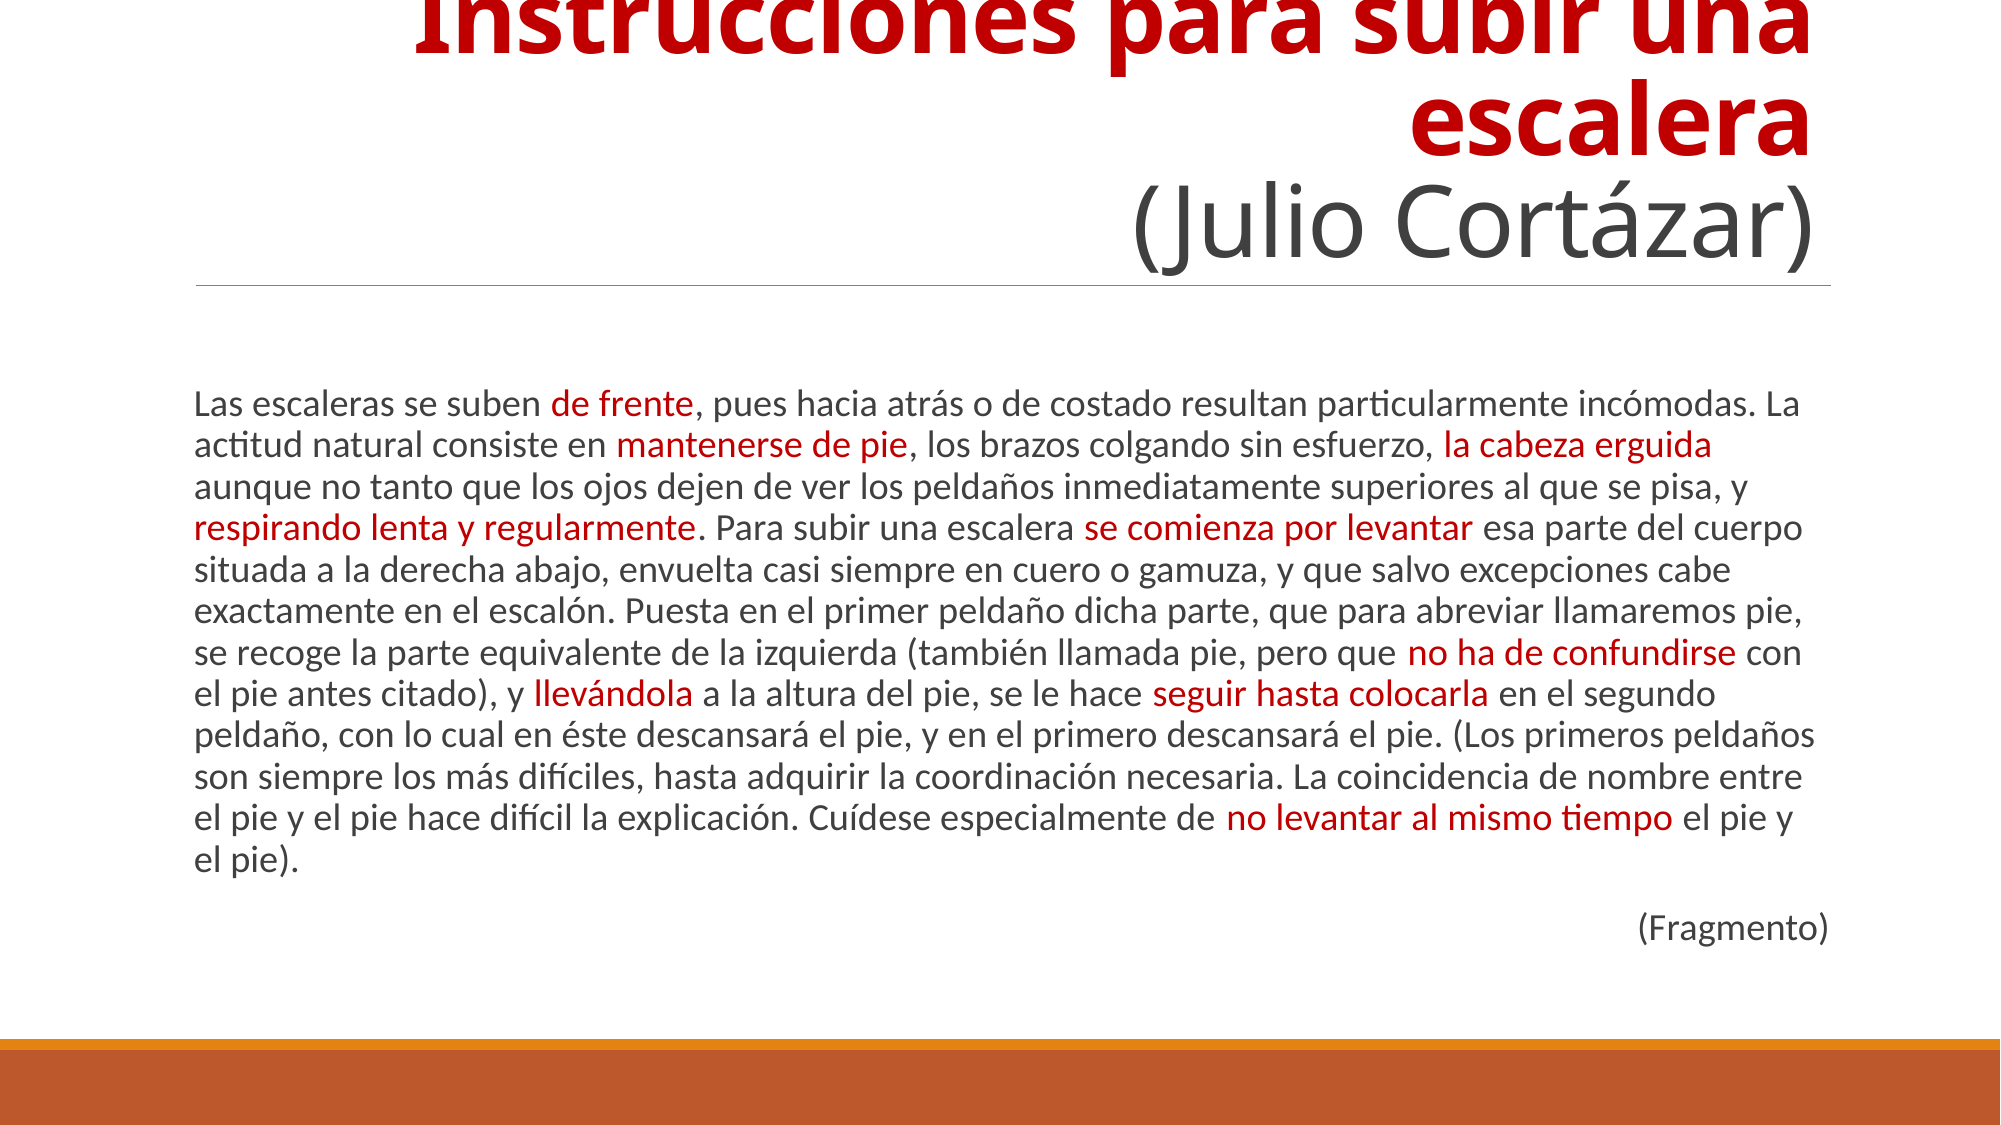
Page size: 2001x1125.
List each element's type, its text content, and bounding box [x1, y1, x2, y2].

list Las escaleras se suben de frente, pues hacia atrás o de costado resultan particularmente incómodas. La actitud natural consiste en mantenerse de pie, los brazos colgando sin esfuerzo, la cabeza erguida aunque no tanto que los ojos dejen de ver los peldaños inmediatamente superiores al que se pisa, y respirando lenta y regularmente. Para subir una escalera se comienza por levantar esa parte del cuerpo situada a la derecha abajo, envuelta casi siempre en cuero o gamuza, y que salvo excepciones cabe exactamente en el escalón. Puesta en el primer peldaño dicha parte, que para abreviar llamaremos pie, se recoge la parte equivalente de la izquierda (también llamada pie, pero que no ha de confundirse con el pie antes citado), y llevándola a la altura del pie, se le hace seguir hasta colocarla en el segundo peldaño, con lo cual en éste descansará el pie, y en el primero descansará el pie. (Los primeros peldaños son siempre los más difíciles, hasta adquirir la coordinación necesaria. La coincidencia de nombre entre el pie y el pie hace difícil la explicación. Cuídese especialmente de no levantar al mismo tiempo el pie y el pie). (Fragmento) [180, 302, 1830, 963]
title Instrucciones para subir una escalera (Julio Cortázar) [180, 47, 1830, 285]
